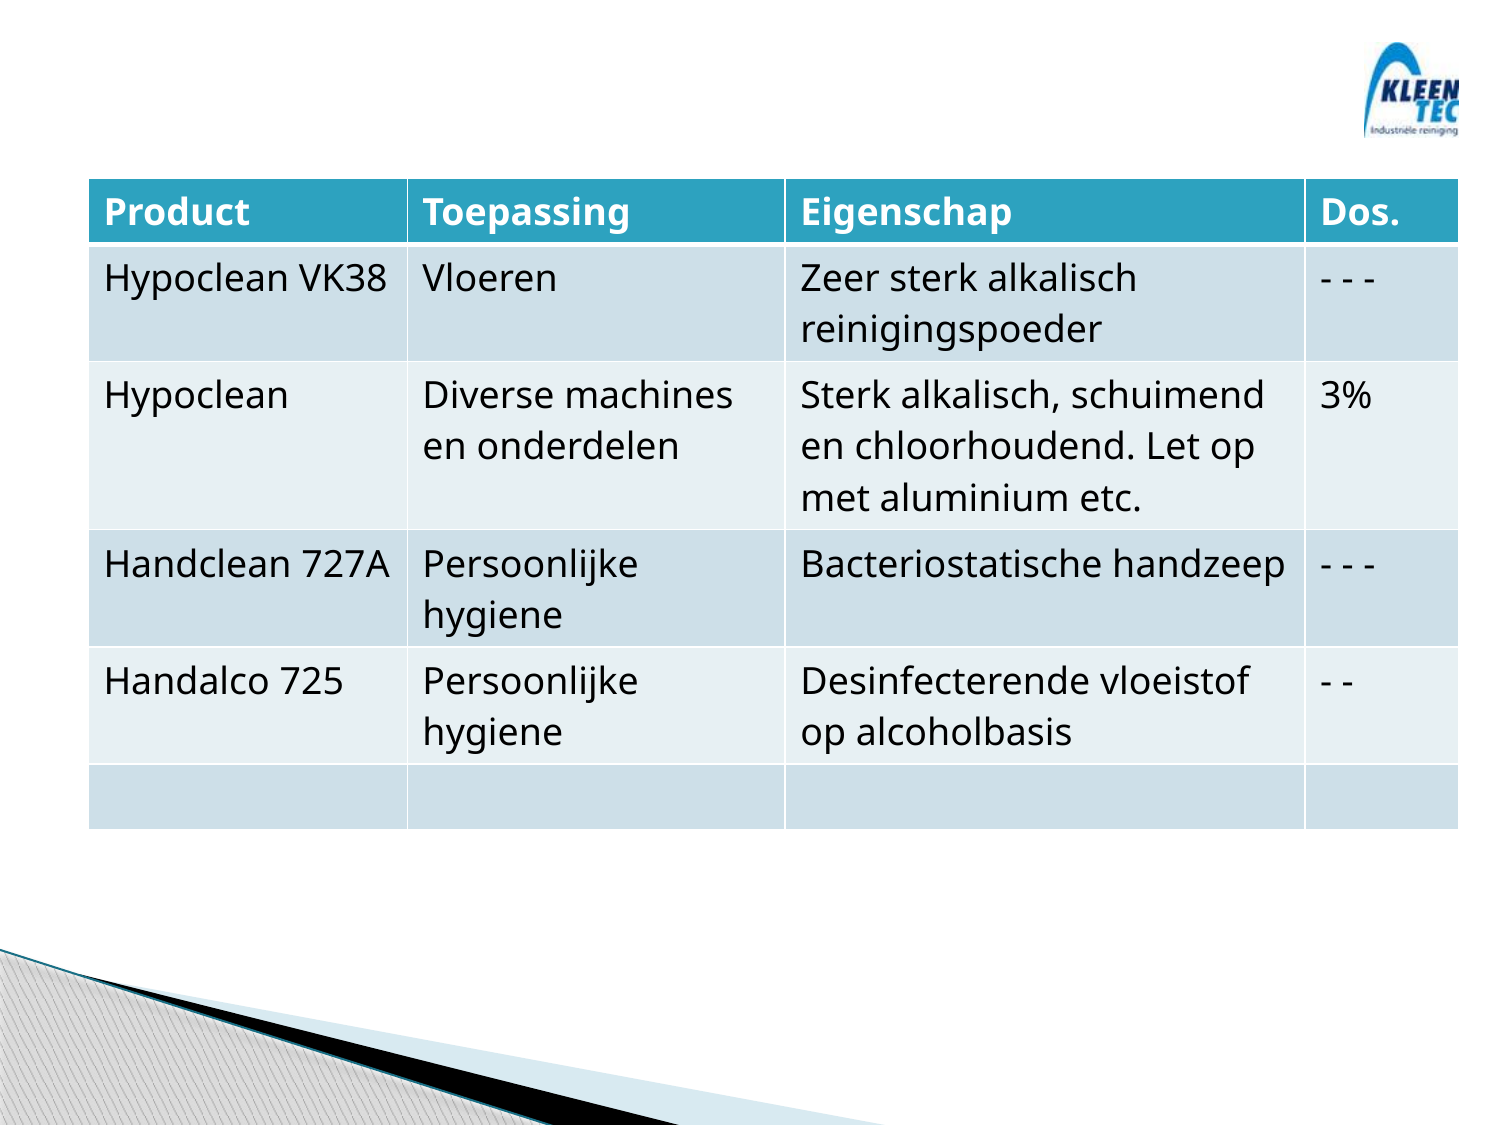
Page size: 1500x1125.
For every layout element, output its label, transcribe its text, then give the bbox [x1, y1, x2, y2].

table_cell Desinfecterende vloeistof op alcoholbasis [786, 648, 1304, 763]
table_header Dos. [1306, 179, 1458, 242]
picture [1363, 42, 1459, 138]
table_cell - - [1306, 648, 1458, 763]
table_cell - - - [1306, 247, 1458, 361]
table_header Product [89, 179, 407, 242]
table_cell [1306, 765, 1458, 829]
table_cell [786, 765, 1304, 829]
table_header Toepassing [408, 179, 784, 242]
table_cell Vloeren [408, 247, 784, 361]
table_cell Diverse machines en onderdelen [408, 362, 784, 529]
table_cell - - - [1306, 530, 1458, 646]
table_cell Handclean 727A [89, 530, 407, 646]
table_cell Hypoclean [89, 362, 407, 529]
table_cell Hypoclean VK38 [89, 247, 407, 361]
table_cell Handalco 725 [89, 648, 407, 763]
table_cell Sterk alkalisch, schuimend en chloorhoudend. Let op met aluminium etc. [786, 362, 1304, 529]
table_header Eigenschap [786, 179, 1304, 242]
table_cell [408, 765, 784, 829]
table_cell Persoonlijke hygiene [408, 530, 784, 646]
table_cell Persoonlijke hygiene [408, 648, 784, 763]
table_cell Bacteriostatische handzeep [786, 530, 1304, 646]
table_cell Zeer sterk alkalisch reinigingspoeder [786, 247, 1304, 361]
table_cell [89, 765, 407, 829]
table_cell 3% [1306, 362, 1458, 529]
